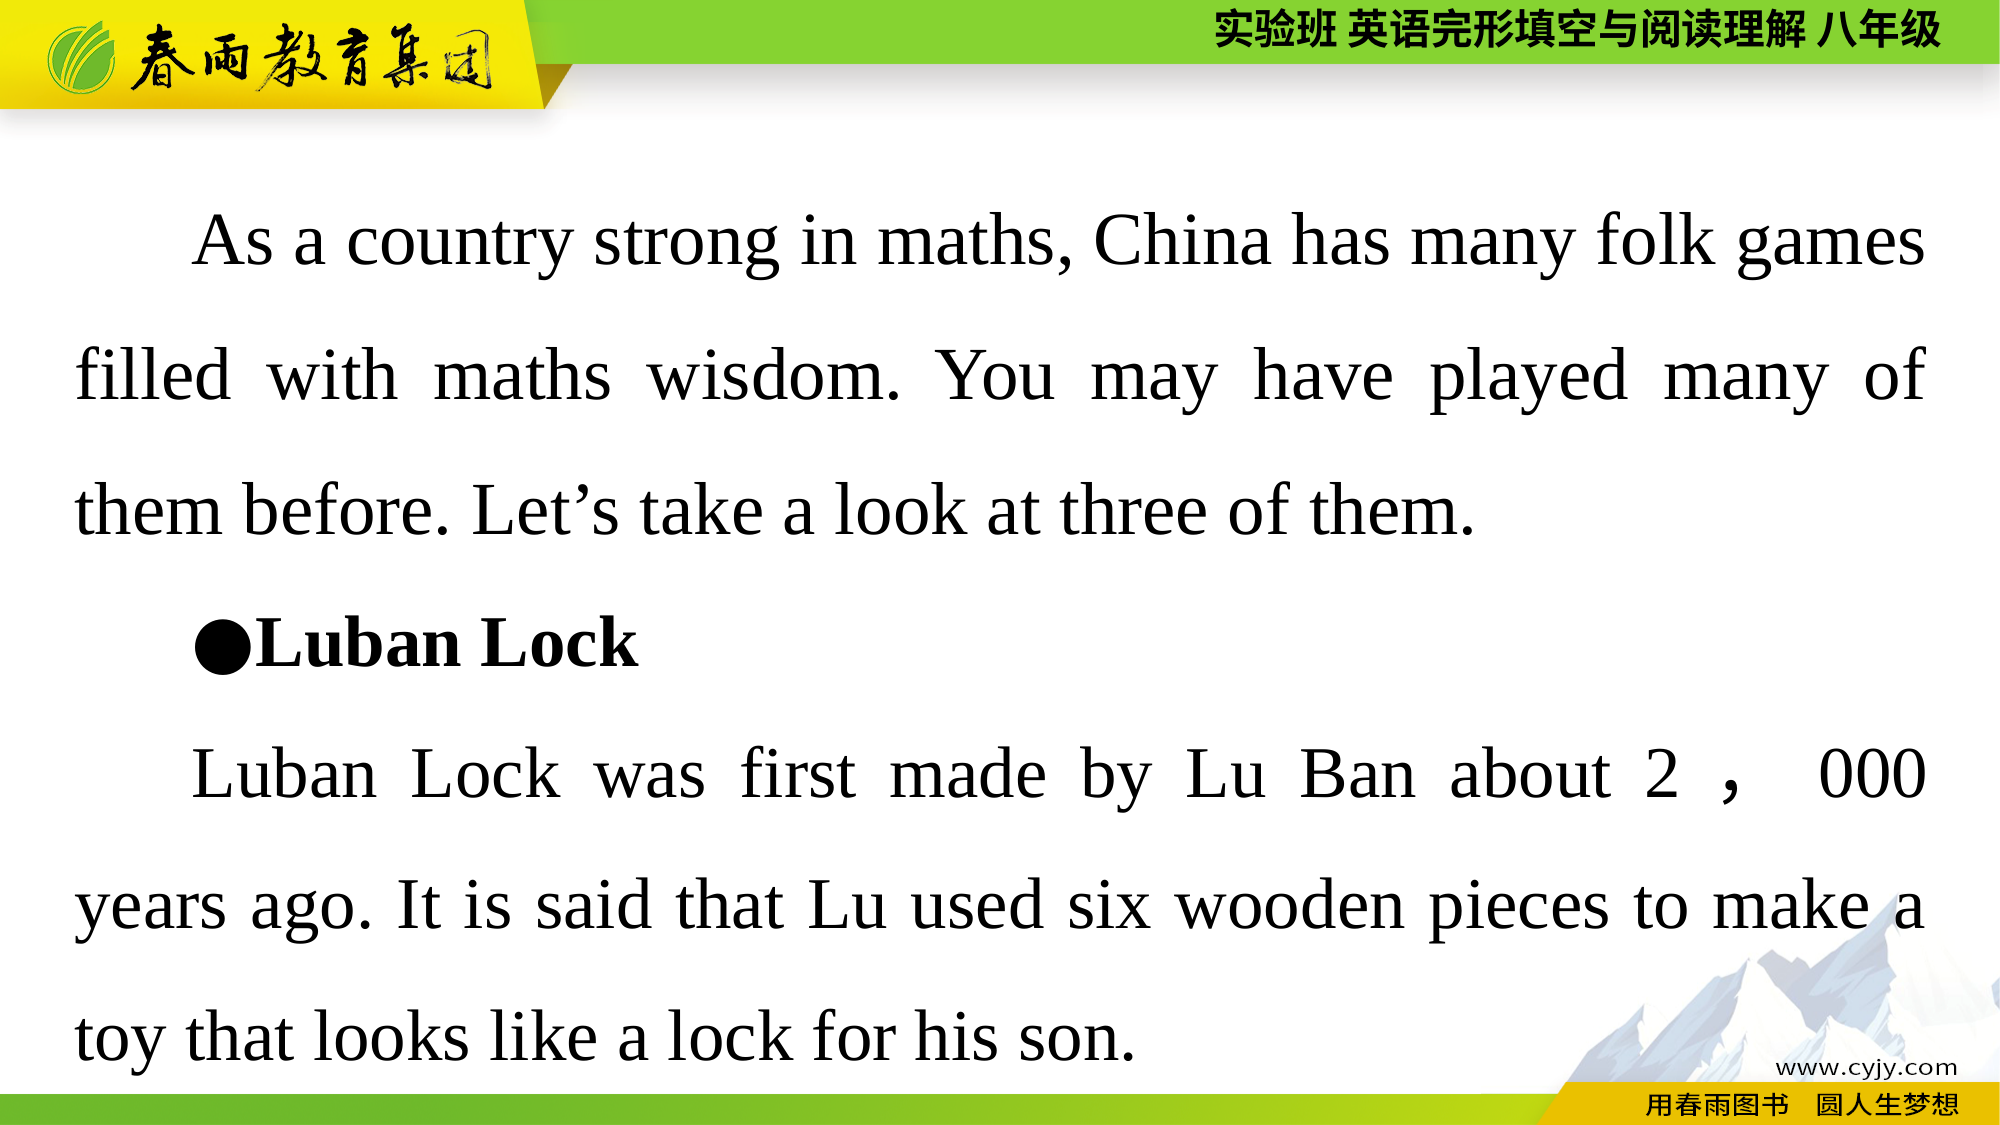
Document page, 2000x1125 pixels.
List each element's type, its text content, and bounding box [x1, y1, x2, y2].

picture [0, 0, 2000, 1125]
list As a country strong in maths, China has many folk games filled with maths wisdom. You may have played many of them before. Let’s take a look at three of them. ●Luban Lock Luban Lock was first made by Lu Ban about 2，000 years ago. It is said that Lu used six wooden pieces to make a toy that looks like a lock for his son. [59, 137, 1944, 1076]
